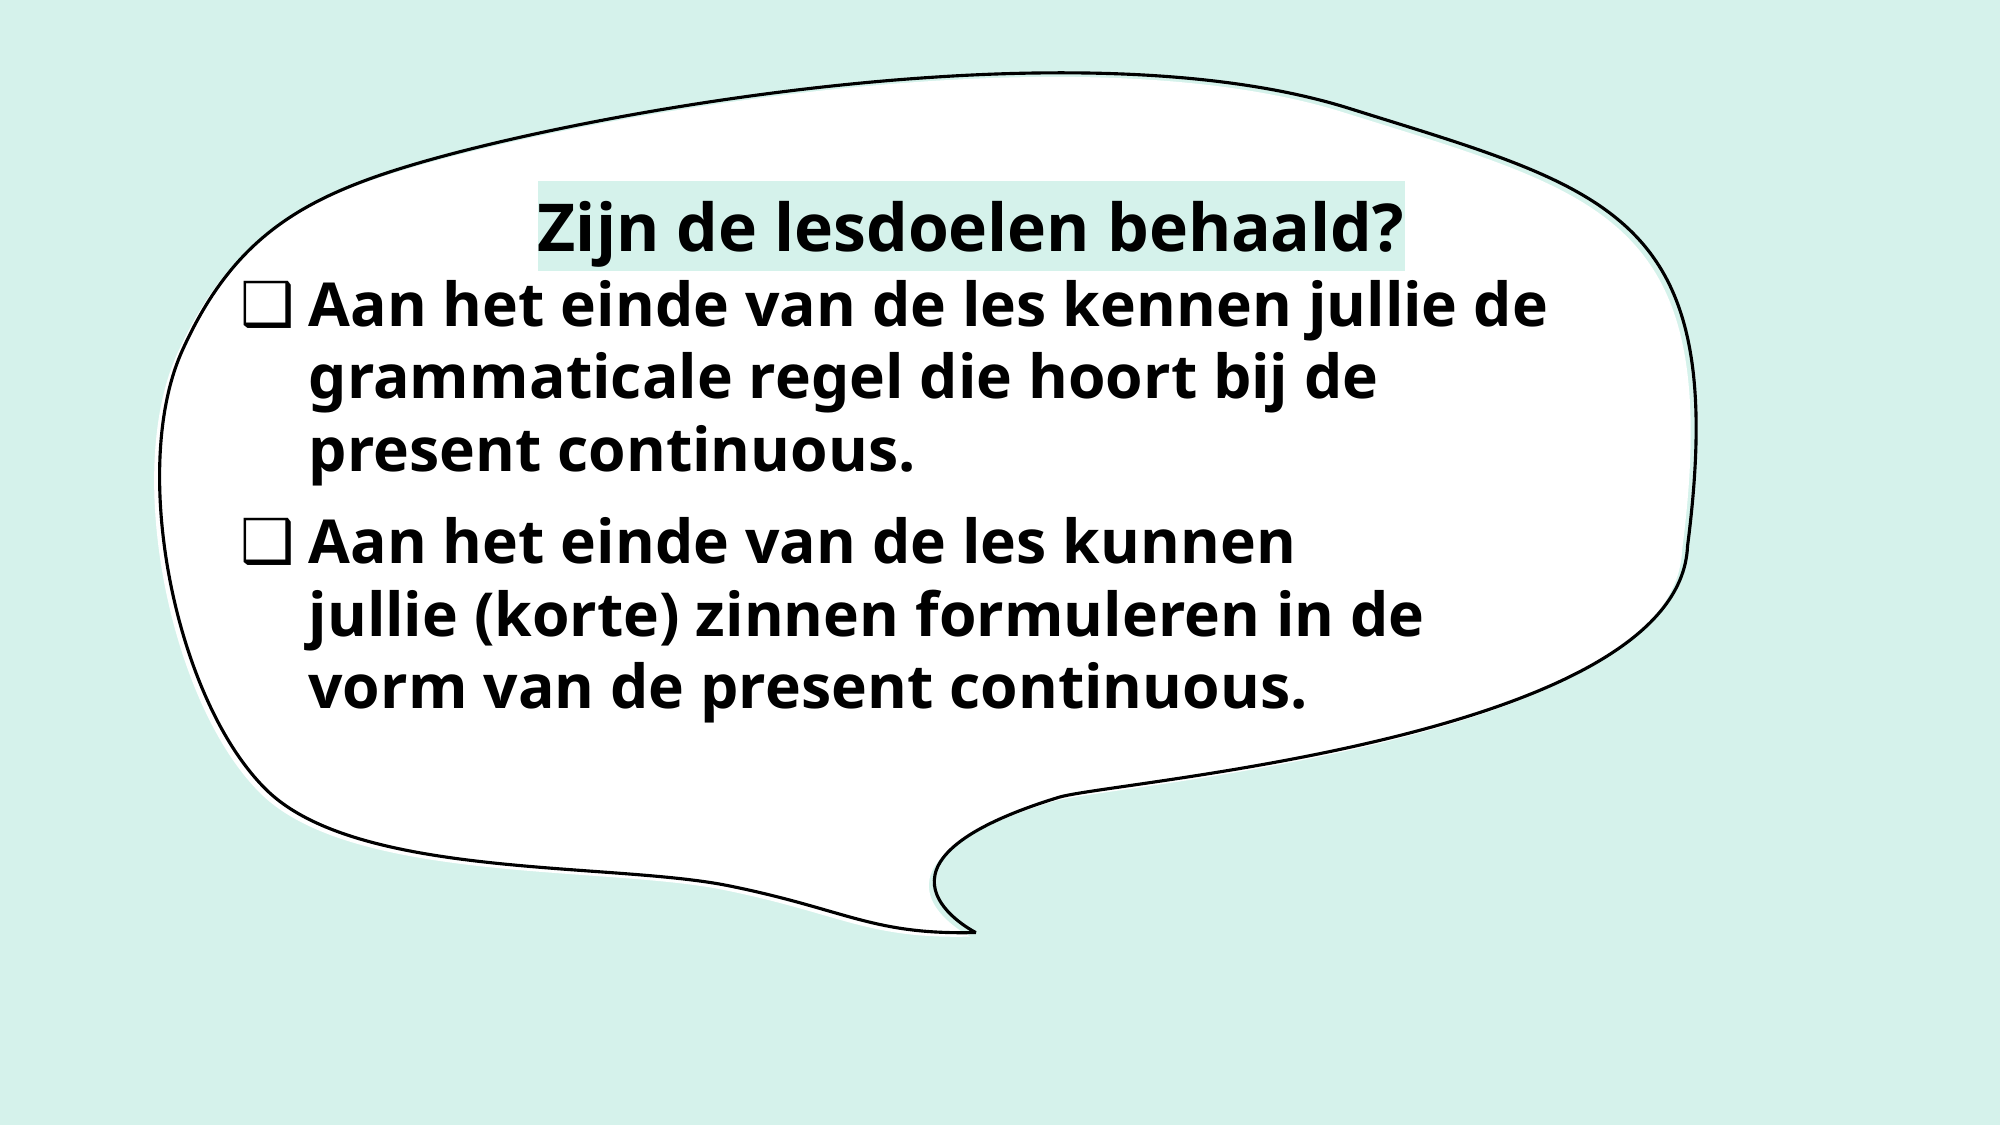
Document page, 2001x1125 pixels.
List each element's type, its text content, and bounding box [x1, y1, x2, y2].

title Aan het einde van de les kennen jullie de grammaticale regel die hoort bij de present continuous. Aan het einde van de les kunnen jullie (korte) zinnen formuleren in de vorm van de present continuous. [225, 257, 1605, 729]
subtitle Zijn de lesdoelen behaald? [522, 138, 1434, 313]
